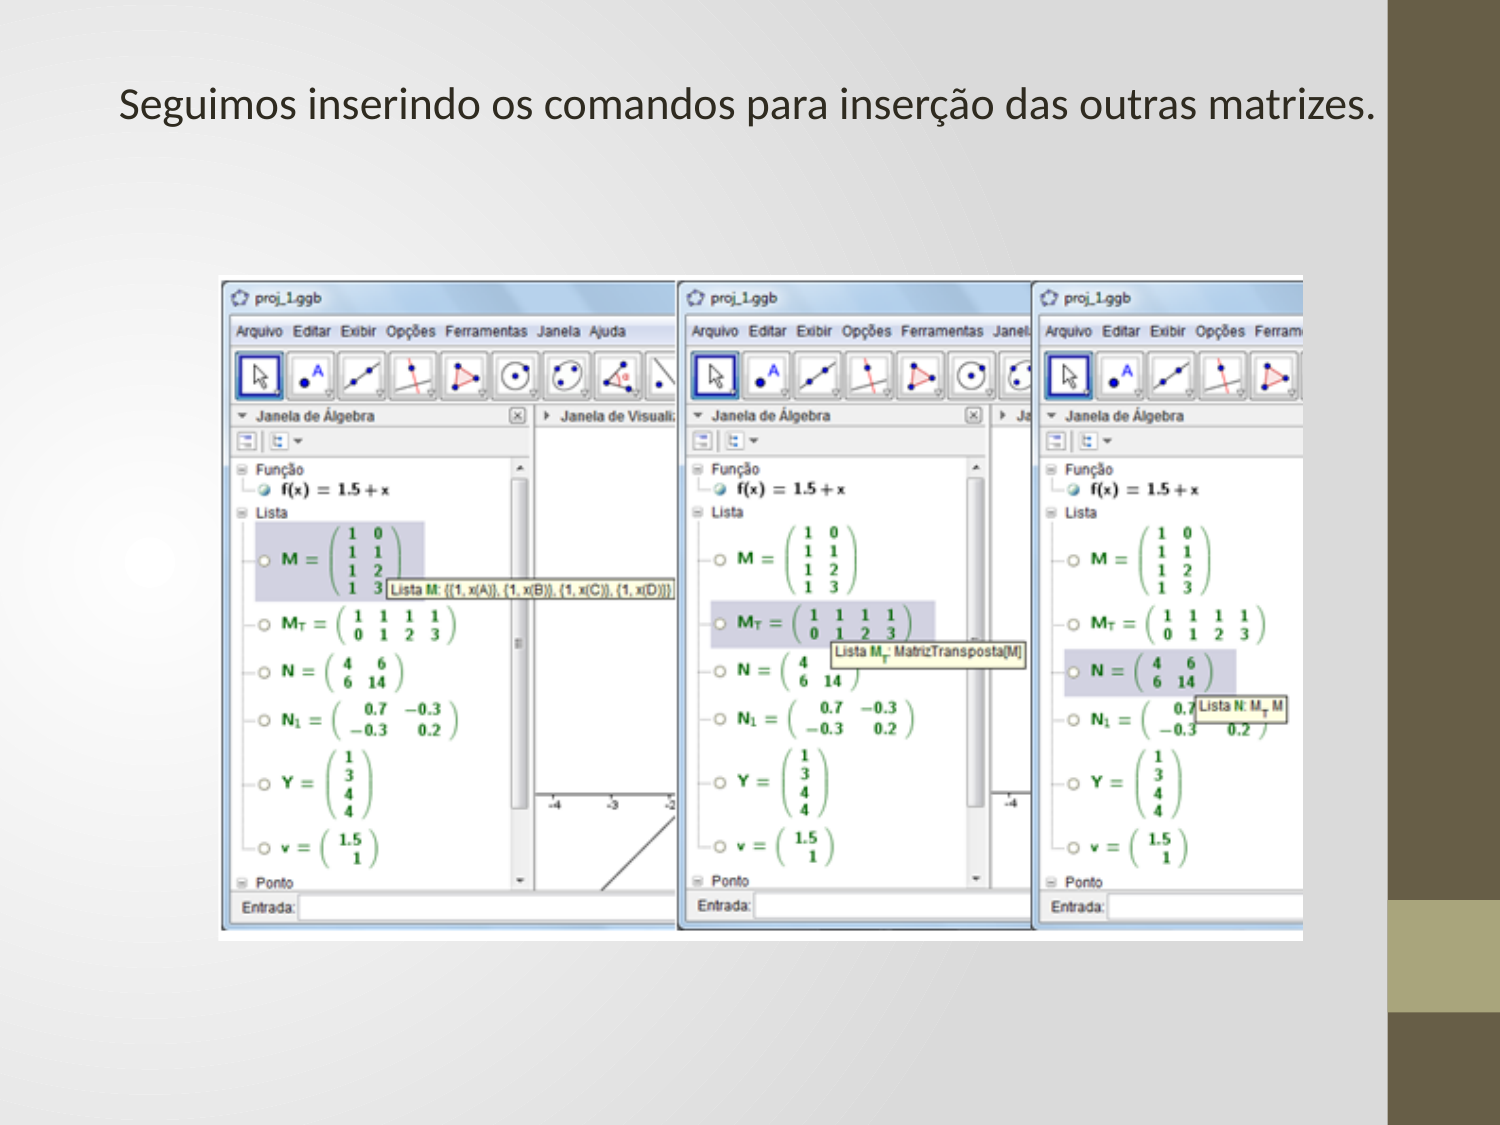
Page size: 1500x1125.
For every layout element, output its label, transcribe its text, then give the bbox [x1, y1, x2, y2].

picture [217, 274, 1304, 941]
list Seguimos inserindo os comandos para inserção das outras matrizes. [85, 66, 1436, 986]
